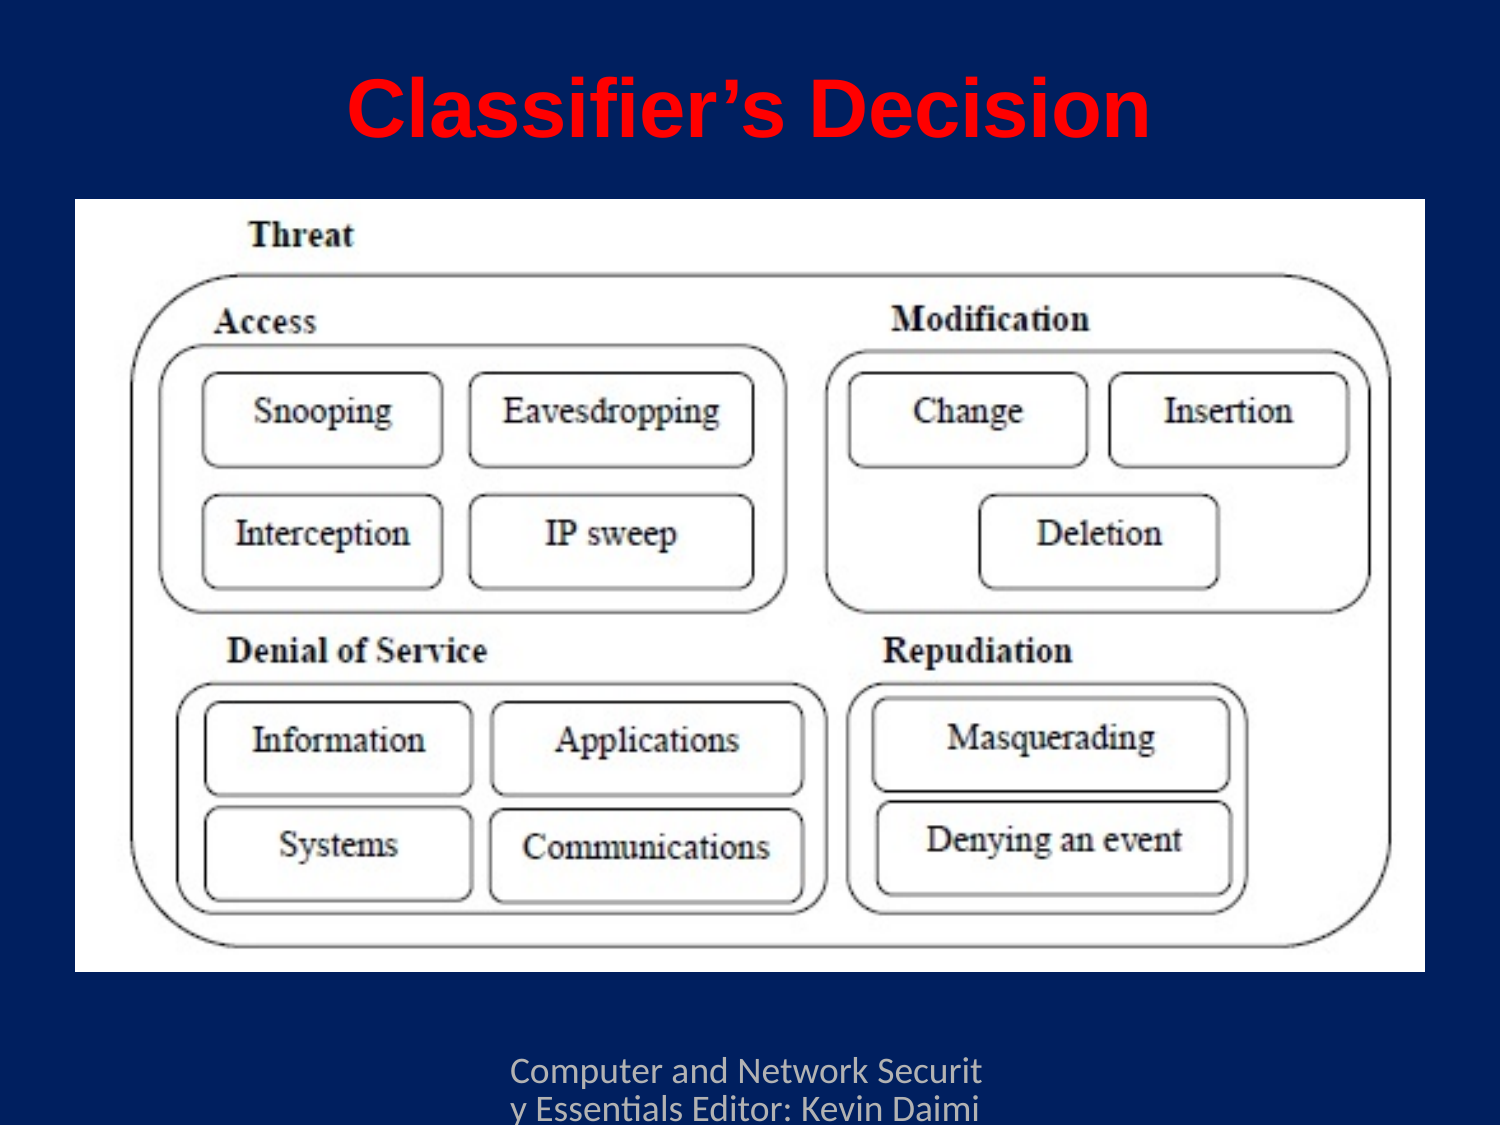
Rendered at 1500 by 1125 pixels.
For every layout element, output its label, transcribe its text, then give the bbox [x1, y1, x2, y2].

title Classifier’s Decision [44, 53, 1456, 155]
footer Computer and Network Security Essentials Editor: Kevin Daimi Associate Editors: Guillermo Francia, Levent Ertaul, Luis H. Encinas, Eman El-Sheikh Published by Springer [510, 1046, 990, 1103]
picture [74, 199, 1426, 973]
